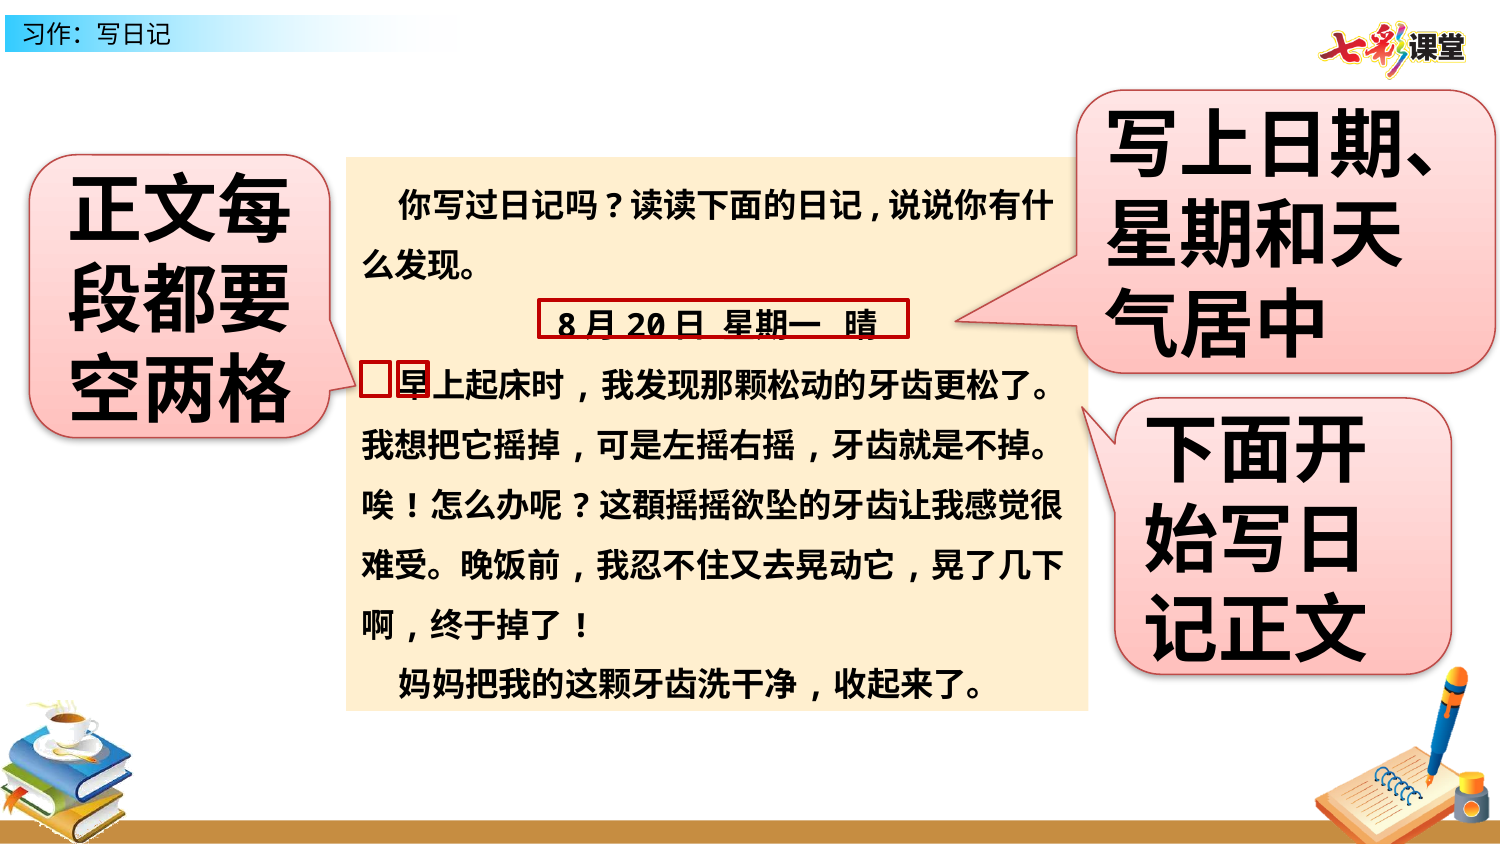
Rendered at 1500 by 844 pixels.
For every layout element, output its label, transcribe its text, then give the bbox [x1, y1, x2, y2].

picture [0, 700, 146, 844]
picture [1316, 20, 1468, 80]
text_box 你写过日记吗?读读下面的日记,说说你有什么发现。 8月20日 星期一 晴 早上起床时,我发现那颗松动的牙齿更松了。我想把它摇掉,可是左摇右摇,牙齿就是不掉。唉!怎么办呢?这頵摇摇欲坠的牙齿让我感觉很难受。晚饭前,我忍不住又去晃动它,晃了几下啊,终于掉了! 妈妈把我的这颗牙齿洗干净,收起来了。 [346, 157, 1089, 711]
text_box 正文每段都要 空两格 [28, 153, 357, 439]
picture [1303, 652, 1500, 844]
text_box 下面开始写日记正文 [1081, 397, 1453, 676]
text_box [359, 360, 392, 398]
text_box [396, 360, 430, 398]
text_box 写上日期、星期和天气居中 [954, 89, 1497, 374]
text_box [537, 298, 910, 339]
